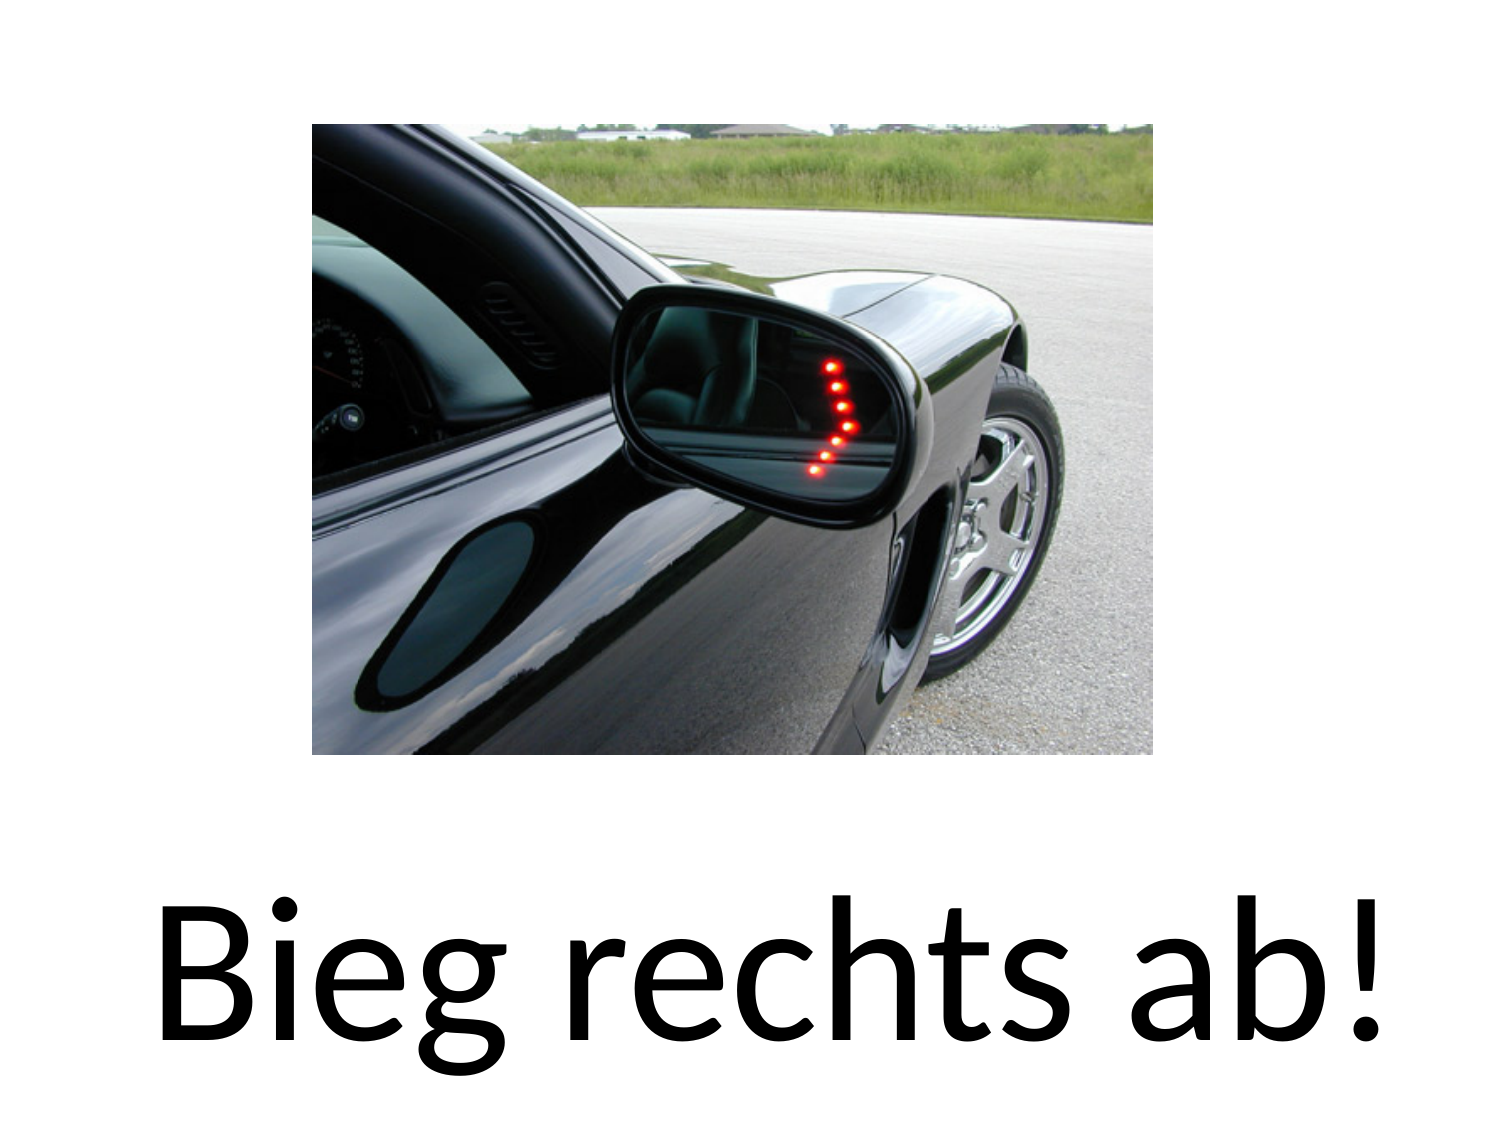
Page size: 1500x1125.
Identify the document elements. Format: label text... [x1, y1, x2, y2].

text_box Bieg rechts ab! [24, 825, 1500, 1090]
picture [312, 124, 1153, 755]
